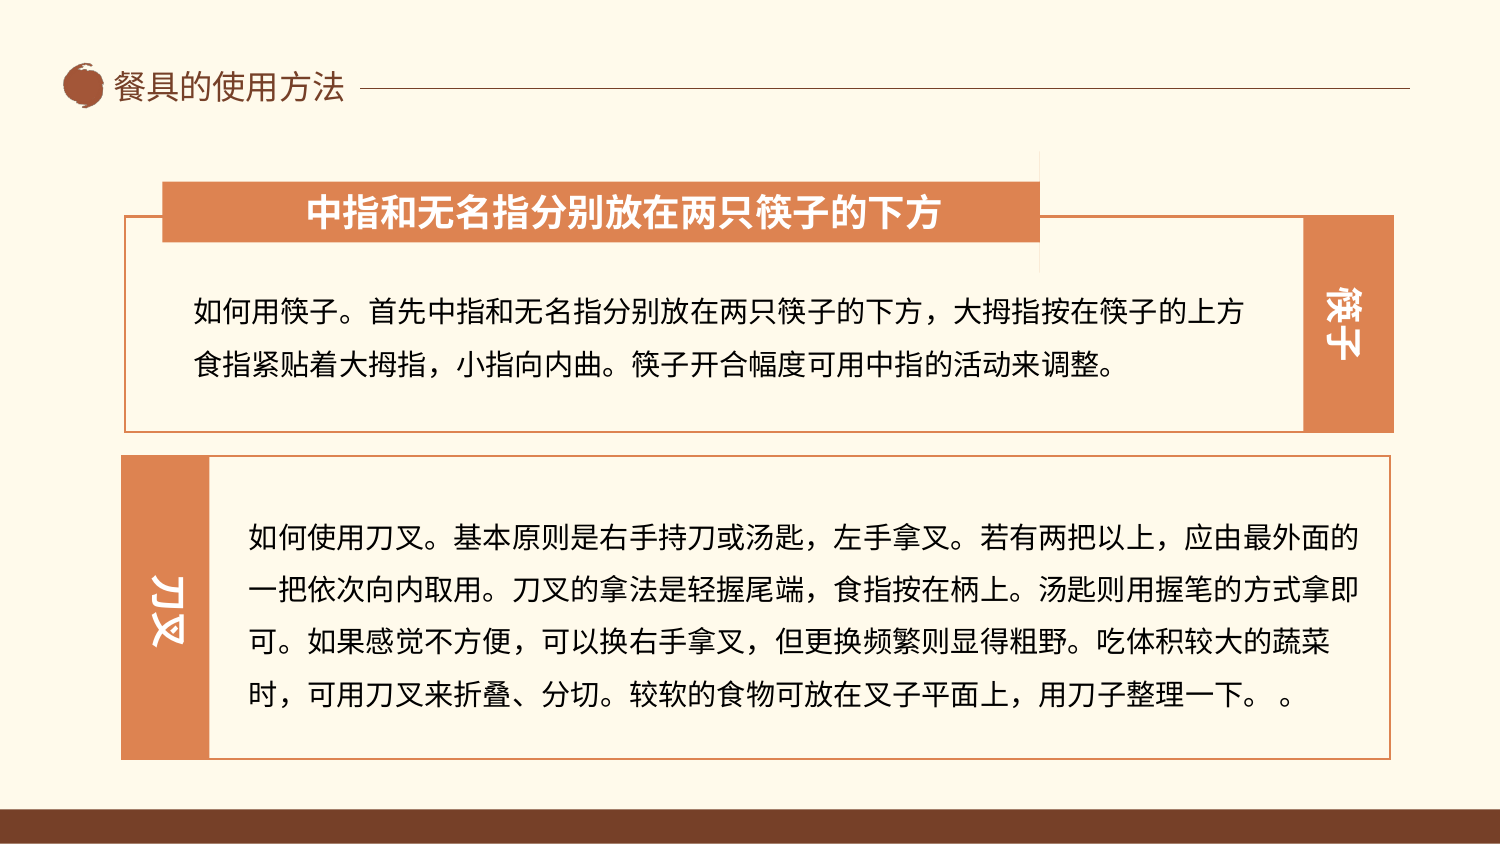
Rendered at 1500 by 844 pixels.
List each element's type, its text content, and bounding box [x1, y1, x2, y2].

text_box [121, 455, 1390, 760]
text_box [124, 216, 1394, 432]
picture [60, 60, 107, 111]
text_box 中指和无名指分别放在两只筷子的下方 [162, 151, 1040, 216]
